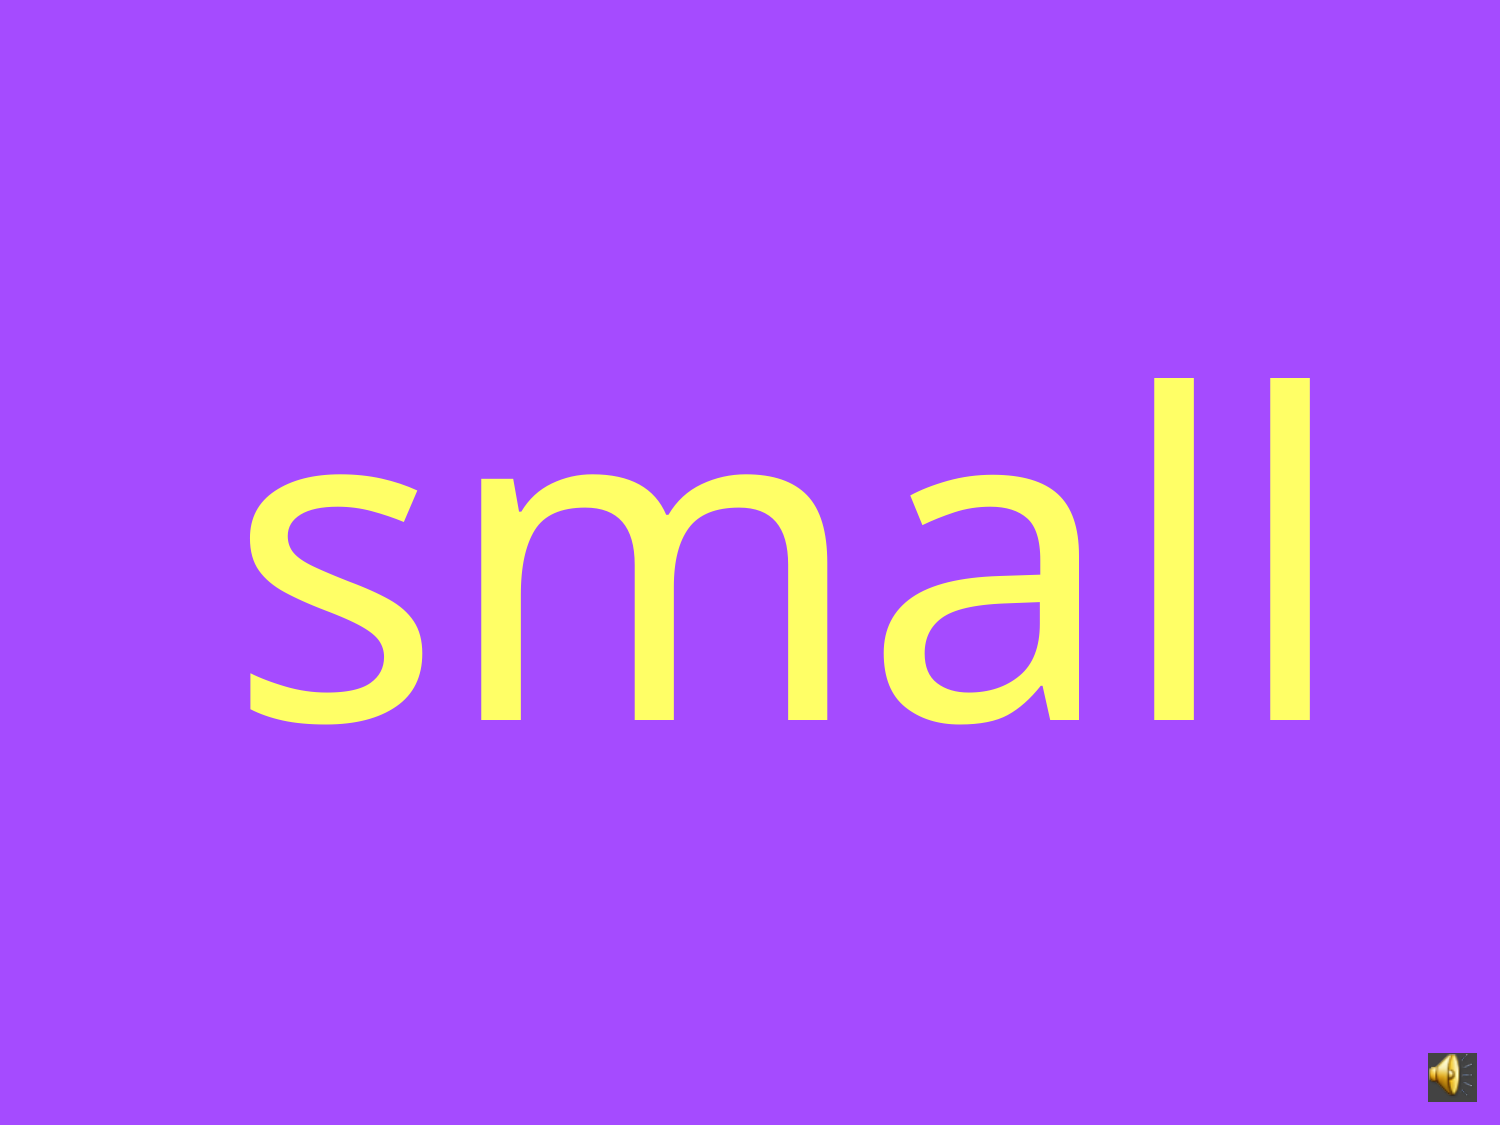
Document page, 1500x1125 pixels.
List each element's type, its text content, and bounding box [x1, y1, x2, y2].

subtitle small [212, 262, 1450, 763]
picture [1427, 1052, 1478, 1103]
